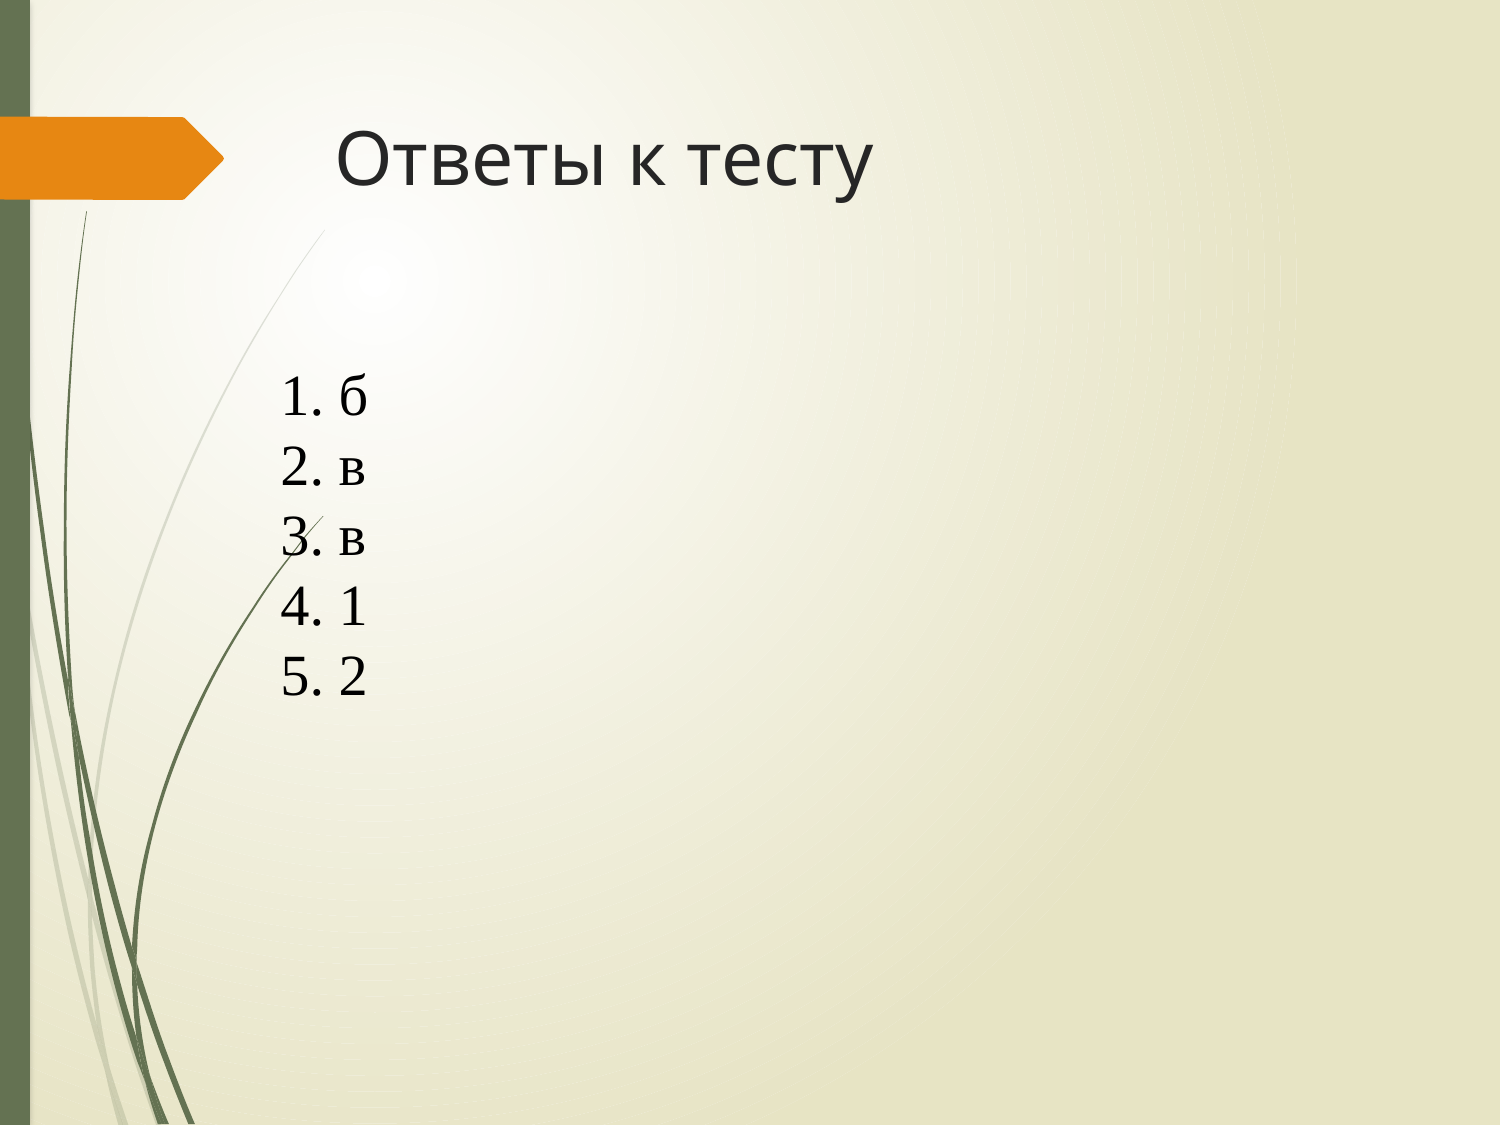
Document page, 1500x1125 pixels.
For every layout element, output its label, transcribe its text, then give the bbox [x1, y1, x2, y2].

title Ответы к тесту [319, 102, 1400, 313]
text_box 1. б 2. в 3. в 4. 1 5. 2 [265, 349, 1168, 715]
